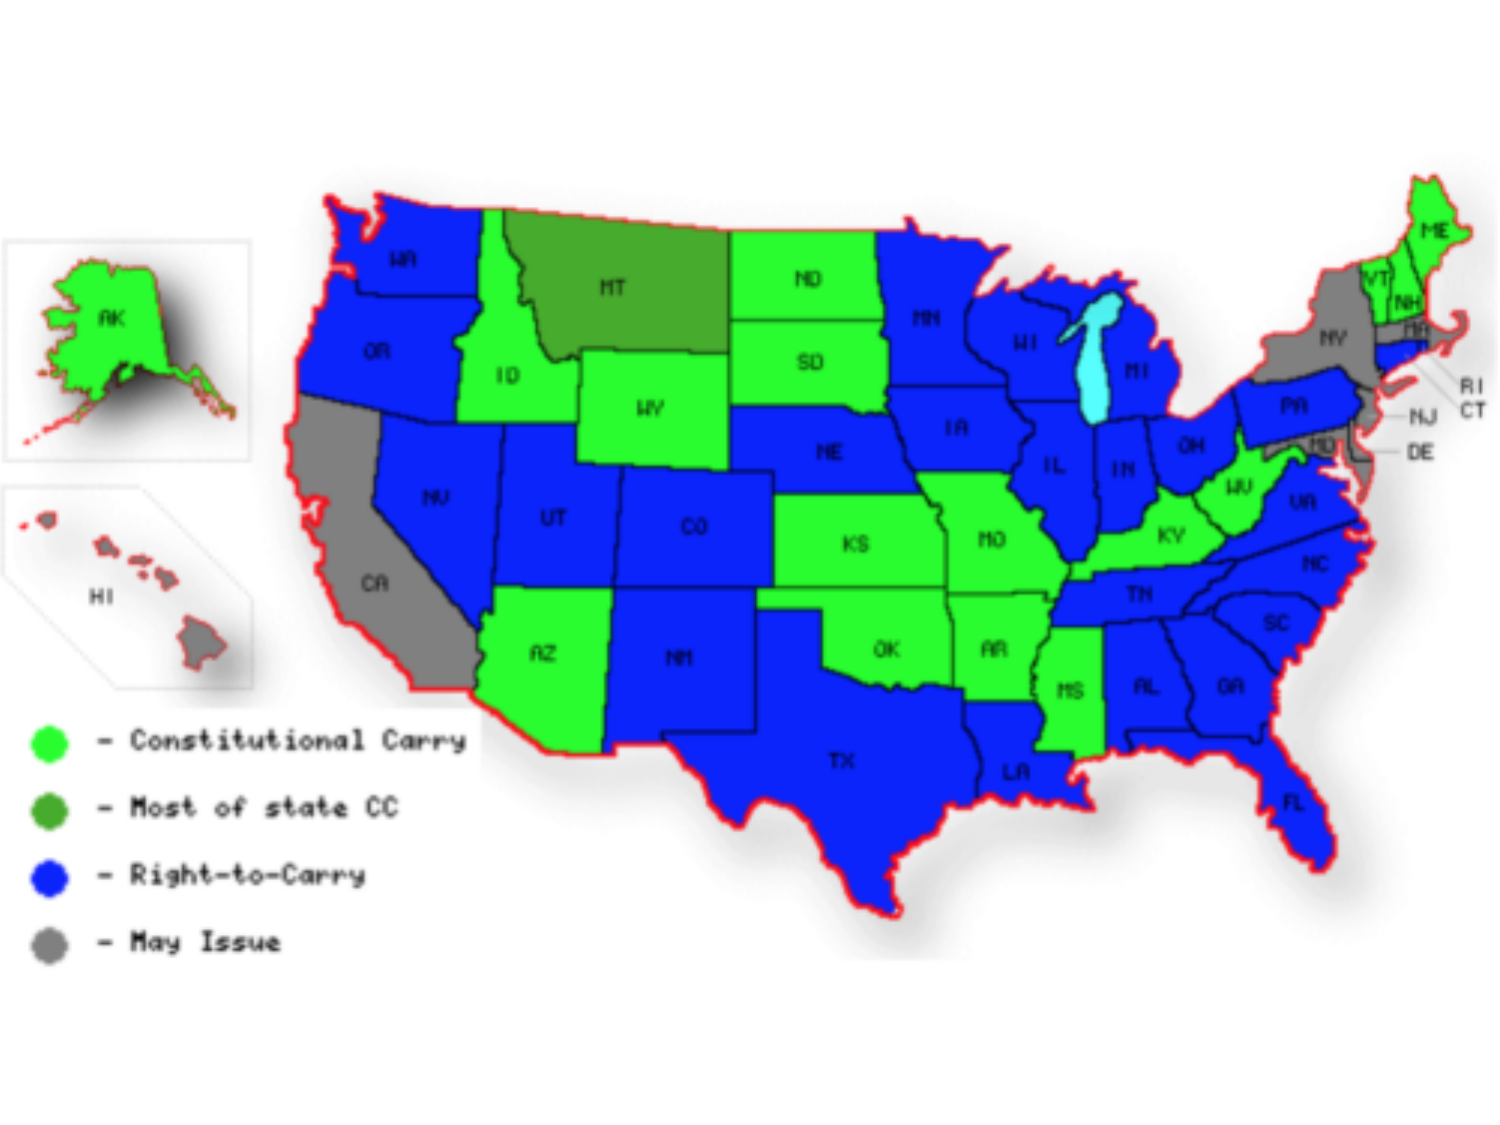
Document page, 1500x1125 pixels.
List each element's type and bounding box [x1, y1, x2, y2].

picture [0, 124, 1499, 1001]
